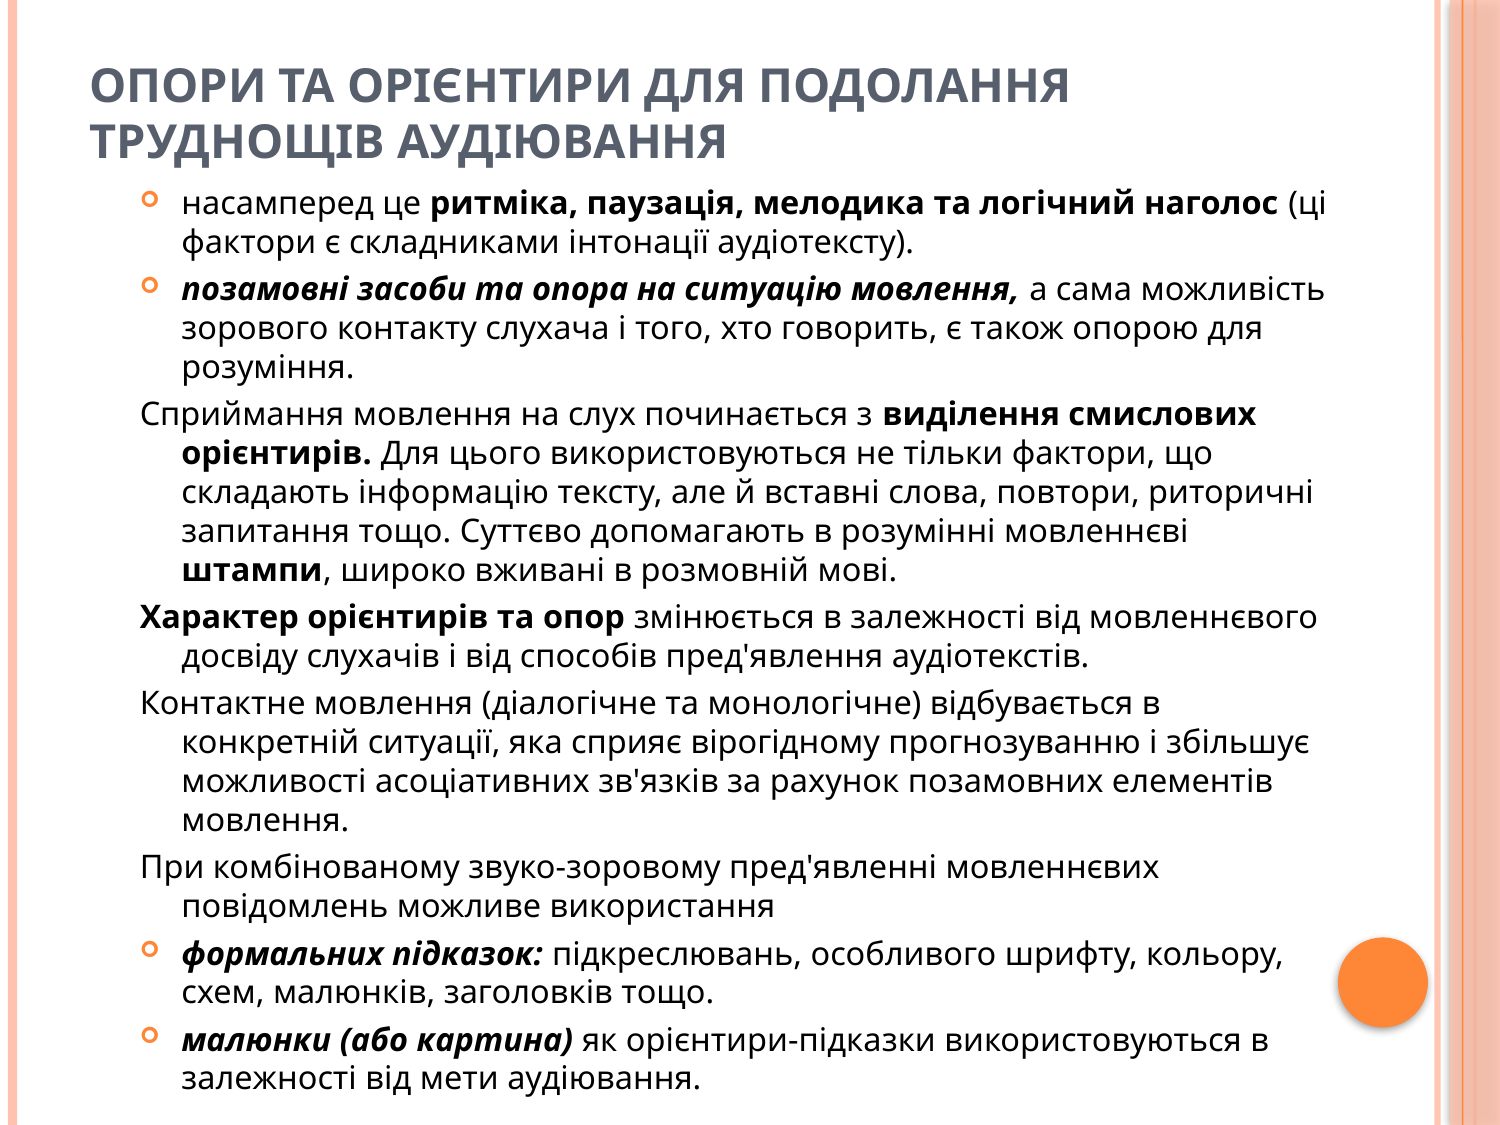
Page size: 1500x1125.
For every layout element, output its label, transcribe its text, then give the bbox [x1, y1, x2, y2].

title Опори та орієнтири для подолання труднощів аудіювання [75, 45, 1388, 175]
list насамперед це ритміка, паузація, мелодика та логічний наголос (ці фактори є складниками інтонації аудіотексту). позамовні засоби та опора на ситуацію мовлення, а сама можливість зорового контакту слухача і того, хто говорить, є також опорою для розуміння. Сприймання мовлення на слух починається з виділення смислових орієнтирів. Для цього використовуються не тільки фактори, що складають інформацію тексту, але й вставні слова, повтори, риторичні запитання тощо. Суттєво допомагають в розумінні мовленнєві штампи, широко вживані в розмовній мові. Характер орієнтирів та опор змінюється в залежності від мовленнєвого досвіду слухачів і від способів пред'явлення аудіотекстів. Контактне мовлення (діалогічне та монологічне) відбувається в конкретній ситуації, яка сприяє вірогідному прогнозуванню і збільшує можливості асоціативних зв'язків за рахунок позамовних елементів мовлення. При комбінованому звуко-зоровому пред'явленні мовленнєвих повідомлень можливе використання формальних підказок: підкреслювань, особливого шрифту, кольору, схем, малюнків, заголовків тощо. малюнки (або картина) як орієнтири-підказки використовуються в залежності від мети аудіювання. [125, 174, 1350, 1125]
